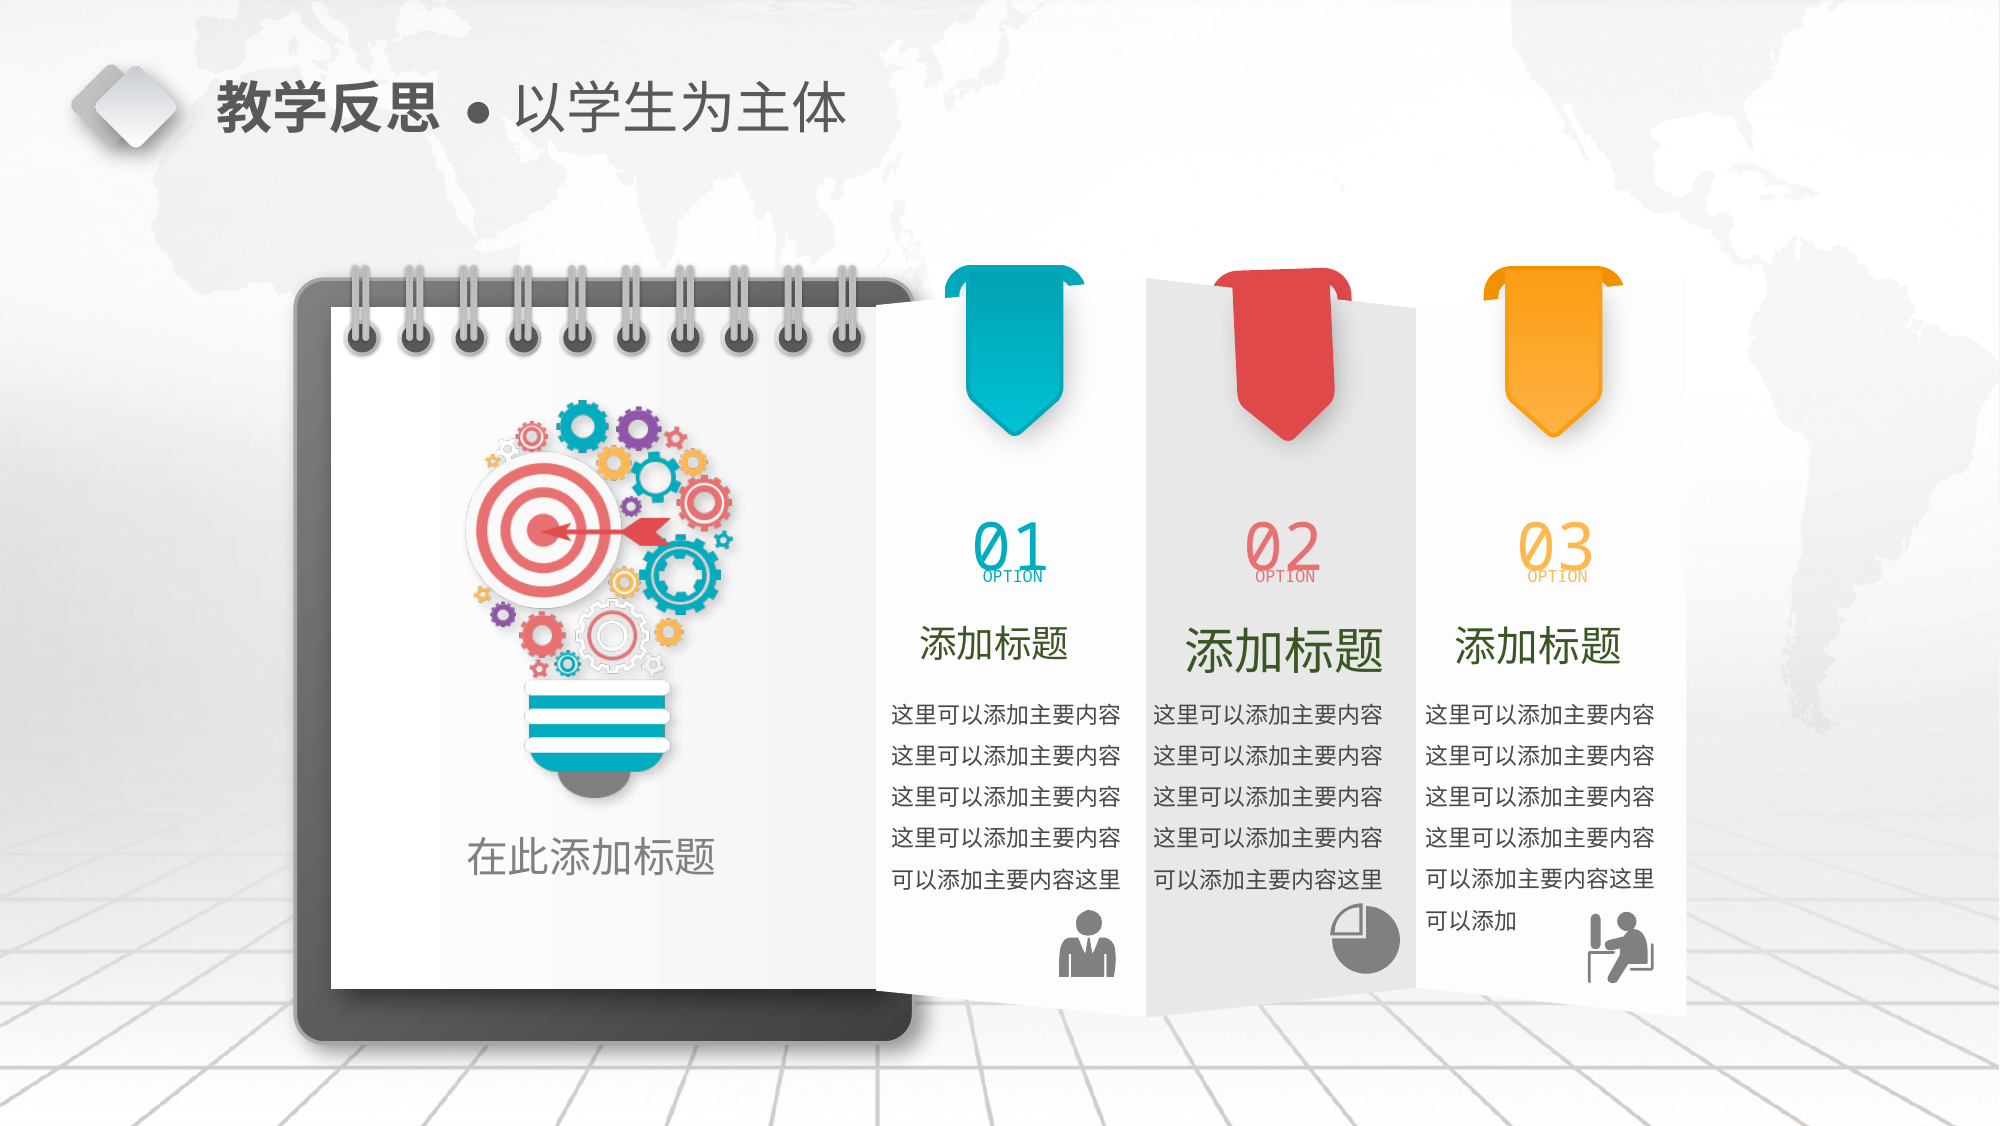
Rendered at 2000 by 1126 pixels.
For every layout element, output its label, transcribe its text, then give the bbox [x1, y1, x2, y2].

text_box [875, 264, 1687, 1018]
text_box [295, 266, 914, 1044]
picture [0, 0, 1999, 1126]
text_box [1472, 495, 1643, 594]
text_box 教学反思 [216, 72, 468, 140]
text_box 以学生为主体 [510, 72, 918, 140]
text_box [928, 495, 1098, 594]
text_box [1587, 911, 1654, 984]
text_box [465, 99, 492, 126]
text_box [1200, 496, 1371, 595]
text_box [1058, 909, 1117, 977]
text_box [1330, 903, 1401, 974]
